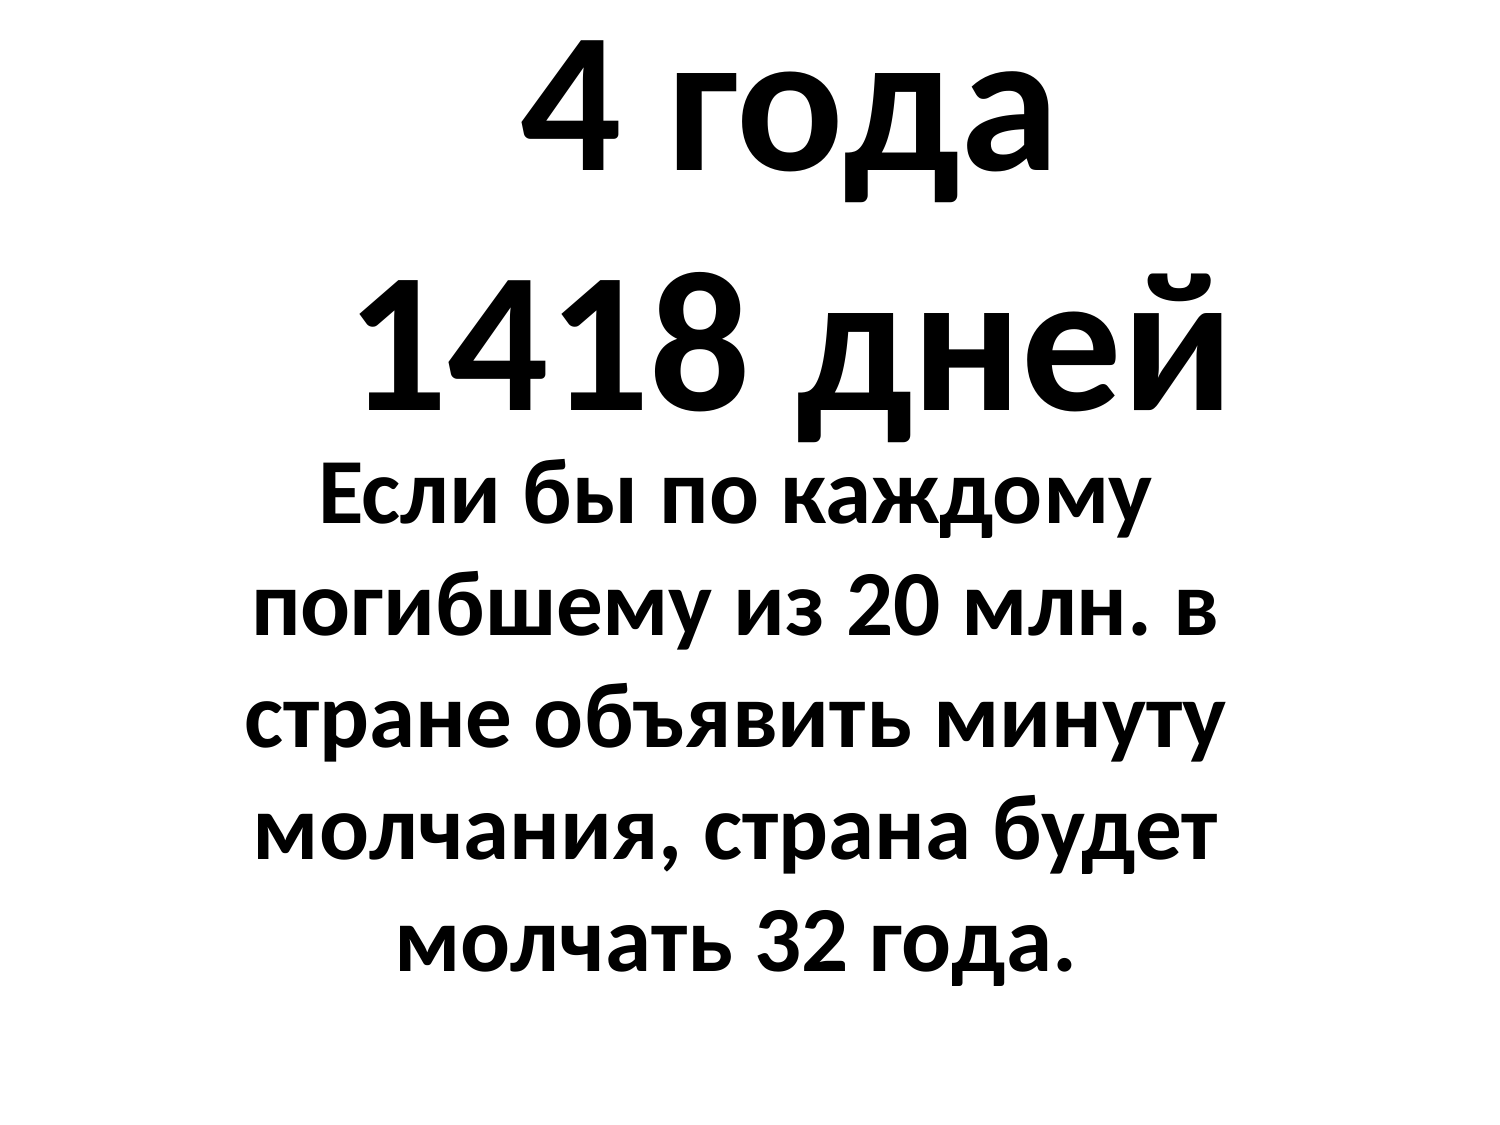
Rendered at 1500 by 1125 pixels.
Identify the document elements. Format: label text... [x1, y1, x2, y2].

title 4 года 1418 дней [152, 140, 1428, 282]
subtitle Если бы по каждому погибшему из 20 млн. в стране объявить минуту молчания, страна будет молчать 32 года. [105, 292, 1367, 1020]
